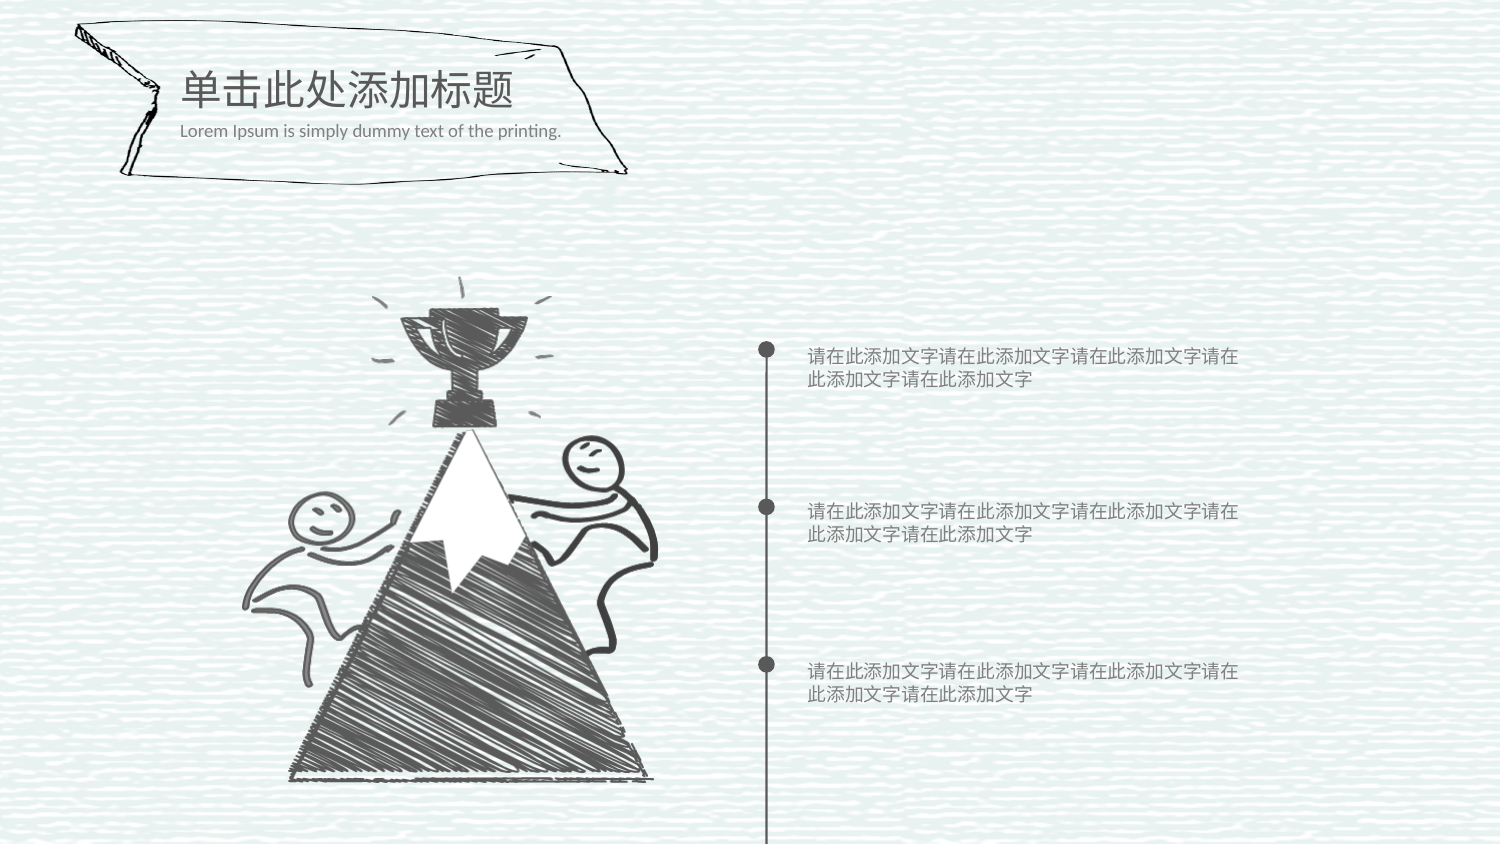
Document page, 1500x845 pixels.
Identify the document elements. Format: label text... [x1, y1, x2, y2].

picture [241, 276, 659, 784]
text_box 请在此添加文字请在此添加文字请在此添加文字请在此添加文字请在此添加文字 [796, 339, 1258, 396]
text_box 请在此添加文字请在此添加文字请在此添加文字请在此添加文字请在此添加文字 [796, 654, 1258, 711]
text_box [758, 499, 762, 514]
text_box [758, 341, 775, 358]
text_box [771, 499, 775, 514]
text_box [758, 657, 762, 672]
picture [49, 0, 651, 254]
text_box 请在此添加文字请在此添加文字请在此添加文字请在此添加文字请在此添加文字 [796, 494, 1258, 551]
text_box [771, 657, 775, 672]
